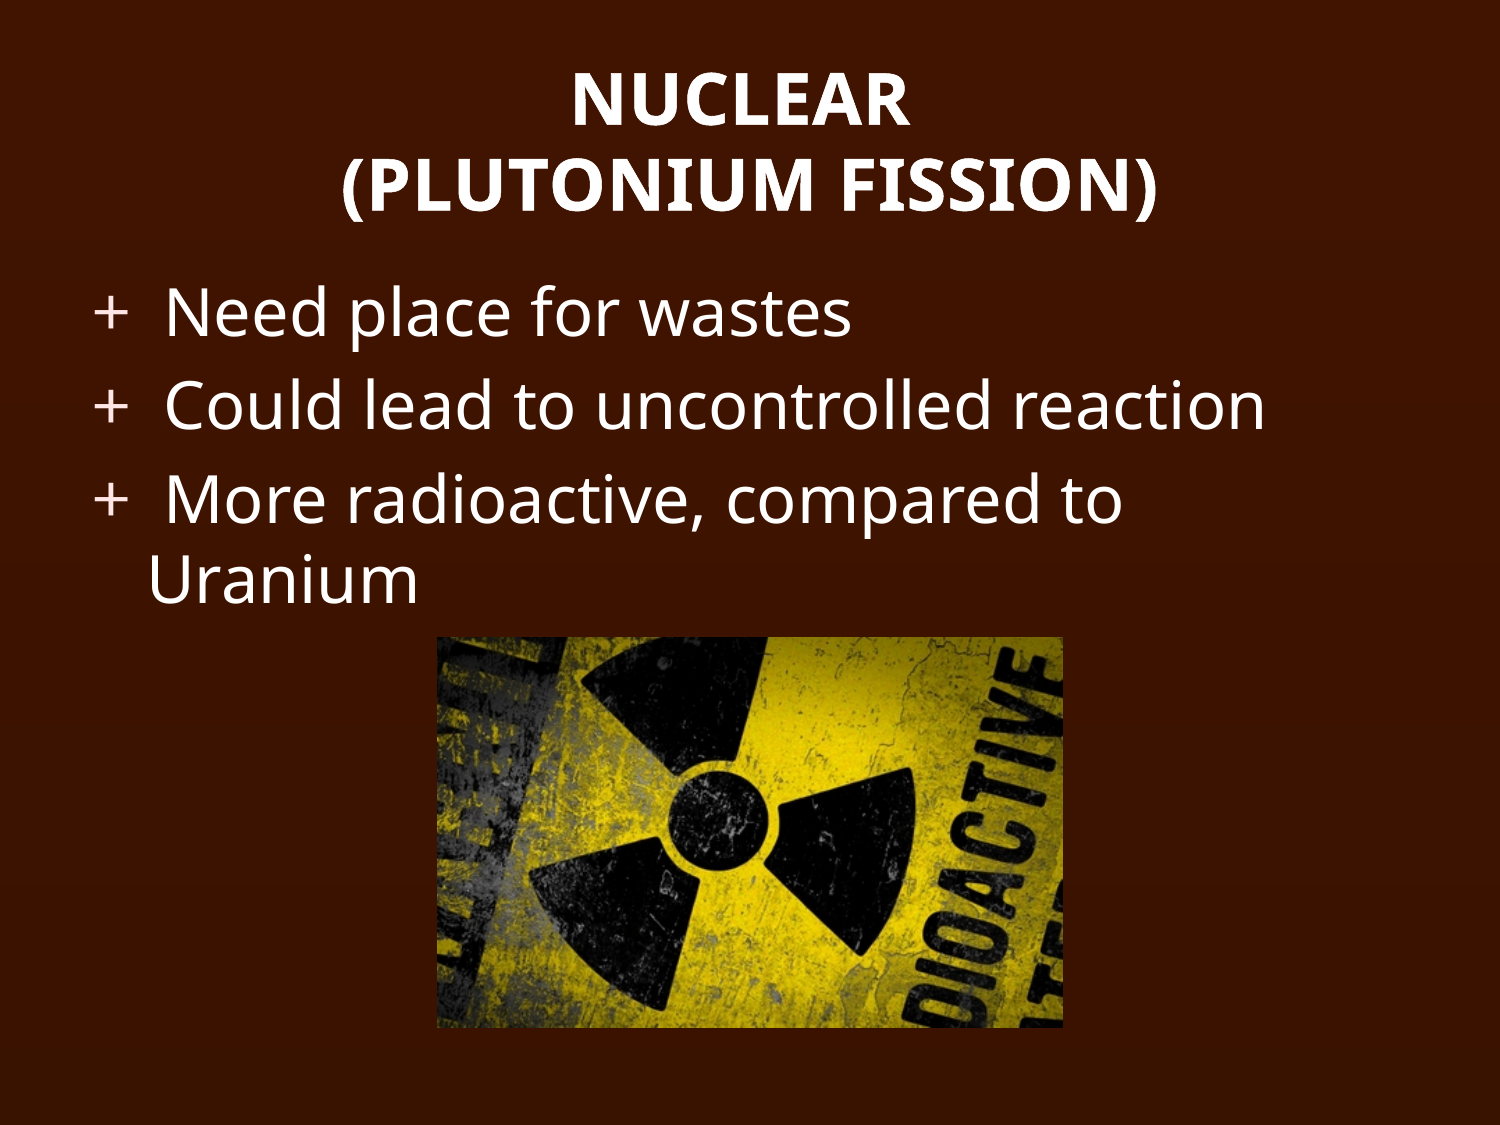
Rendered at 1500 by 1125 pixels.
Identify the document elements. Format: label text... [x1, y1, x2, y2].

list Need place for wastes Could lead to uncontrolled reaction More radioactive, compared to Uranium [75, 262, 1425, 1038]
title Nuclear (Plutonium Fission) [75, 45, 1425, 233]
picture [436, 636, 1063, 1029]
